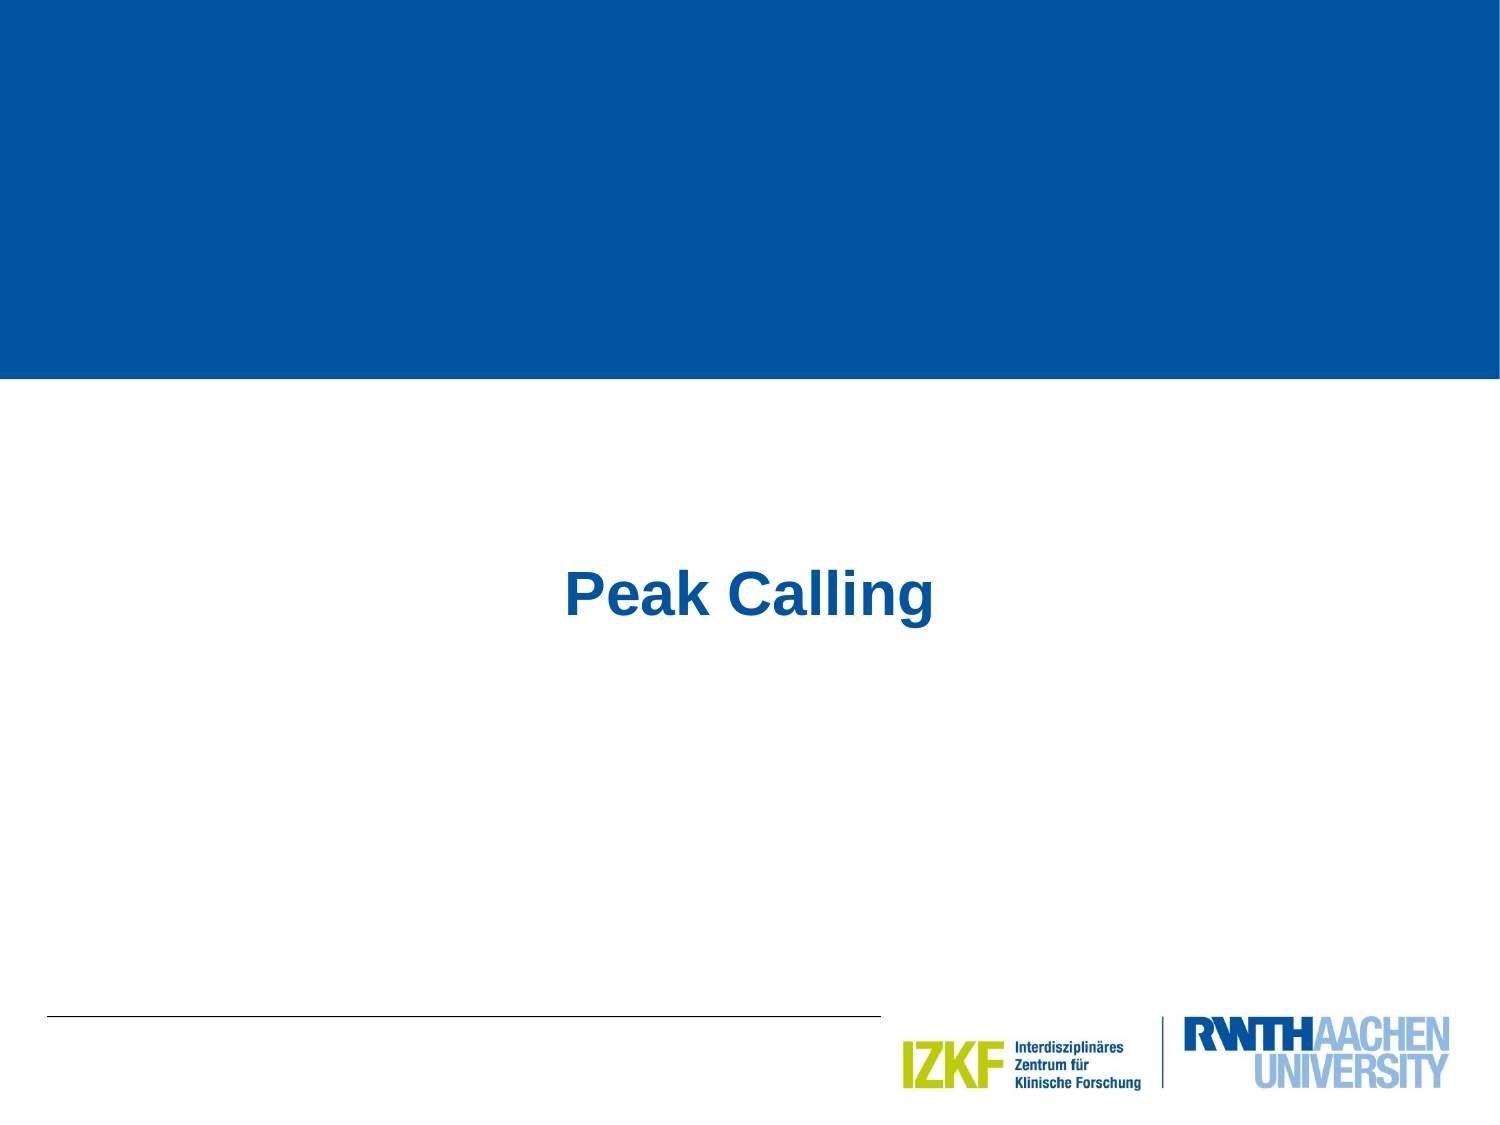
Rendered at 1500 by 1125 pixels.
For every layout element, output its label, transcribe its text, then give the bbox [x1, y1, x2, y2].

text_box Peak Calling [15, 539, 1486, 629]
picture [881, 981, 1471, 1123]
